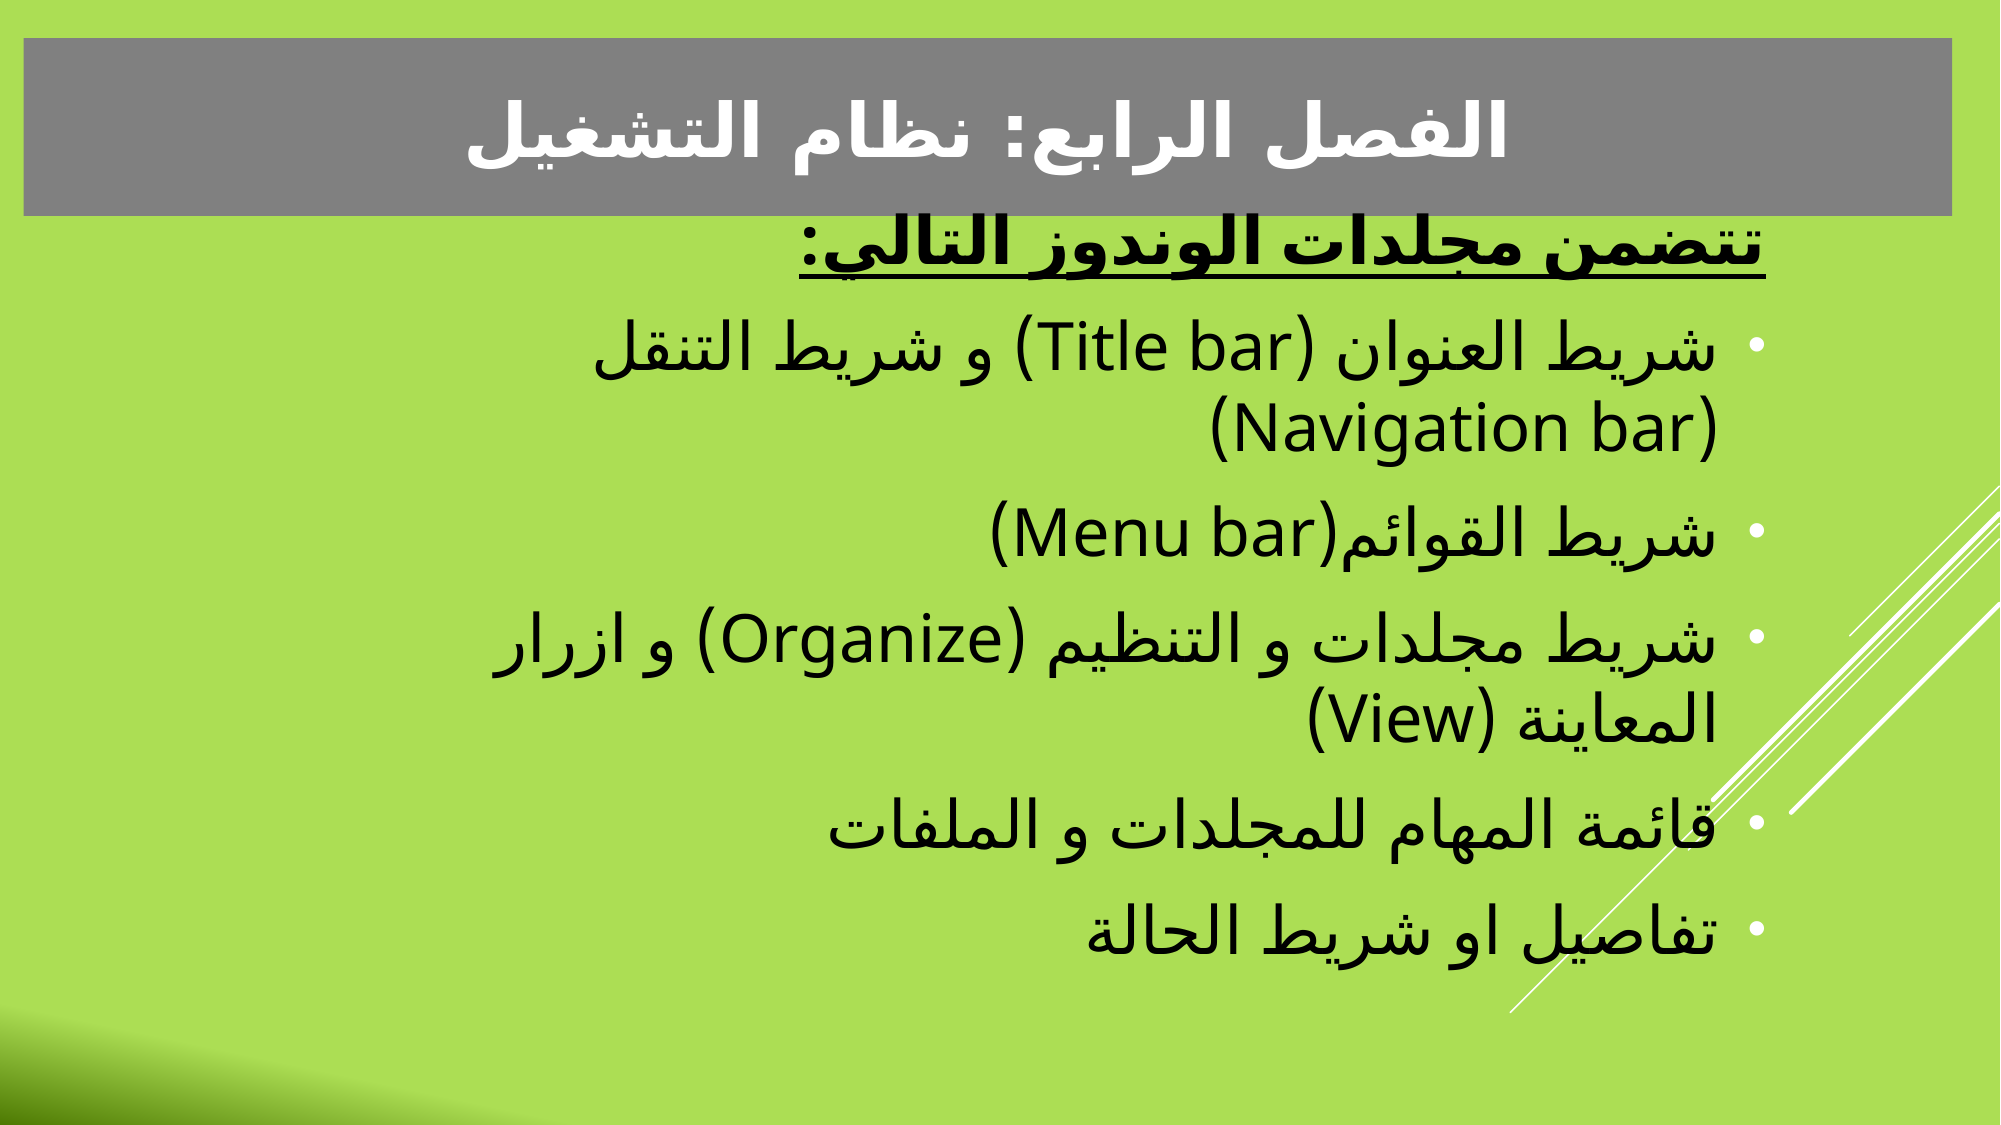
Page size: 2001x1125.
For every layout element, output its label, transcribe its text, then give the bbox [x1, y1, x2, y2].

text_box الفصل الرابع: نظام التشغيل [23, 38, 1953, 216]
list تتضمن مجلدات الوندوز التالي: شريط العنوان (Title bar) و شريط التنقل (Navigation bar) شريط القوائم(Menu bar) شريط مجلدات و التنظيم (Organize) و ازرار المعاينة (View) قائمة المهام للمجلدات و الملفات تفاصيل او شريط الحالة [355, 183, 1782, 983]
